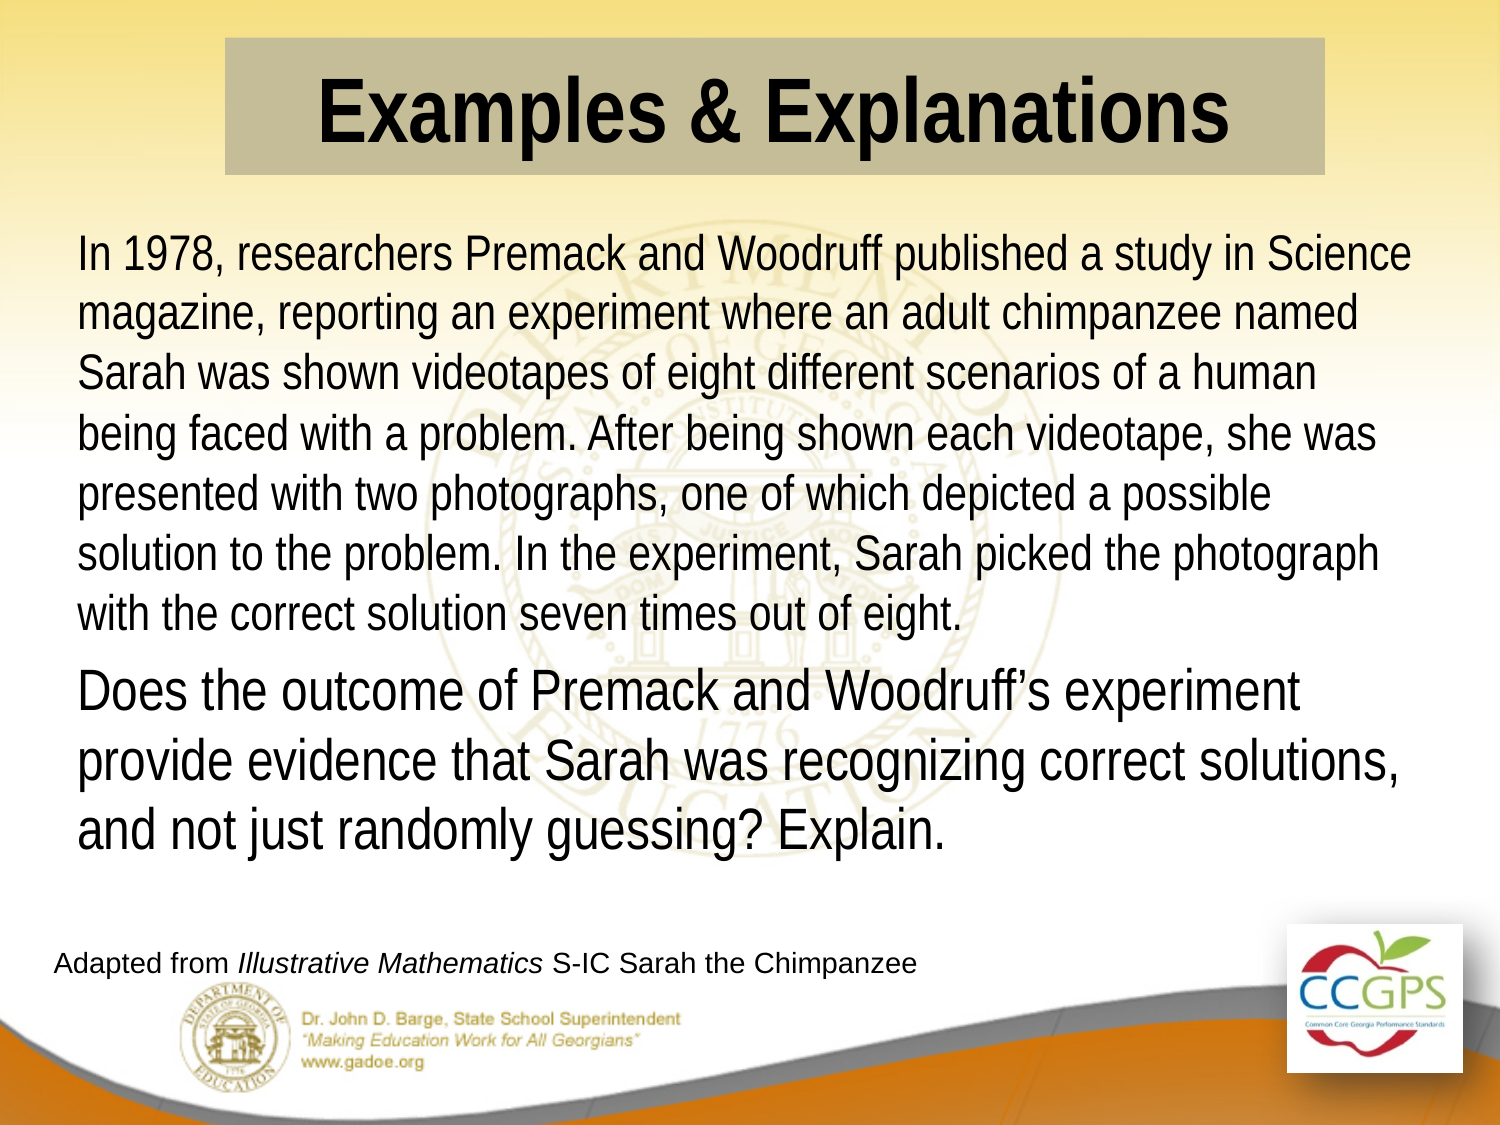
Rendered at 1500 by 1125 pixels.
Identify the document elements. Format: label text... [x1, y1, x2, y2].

subtitle In 1978, researchers Premack and Woodruff published a study in Science magazine, reporting an experiment where an adult chimpanzee named Sarah was shown videotapes of eight different scenarios of a human being faced with a problem. After being shown each videotape, she was presented with two photographs, one of which depicted a possible solution to the problem. In the experiment, Sarah picked the photograph with the correct solution seven times out of eight. Does the outcome of Premack and Woodruff’s experiment provide evidence that Sarah was recognizing correct solutions, and not just randomly guessing? Explain. [62, 212, 1438, 926]
text_box Adapted from Illustrative Mathematics S-IC Sarah the Chimpanzee [38, 936, 934, 987]
picture [0, 0, 1500, 1125]
title Examples & Explanations [224, 37, 1326, 176]
